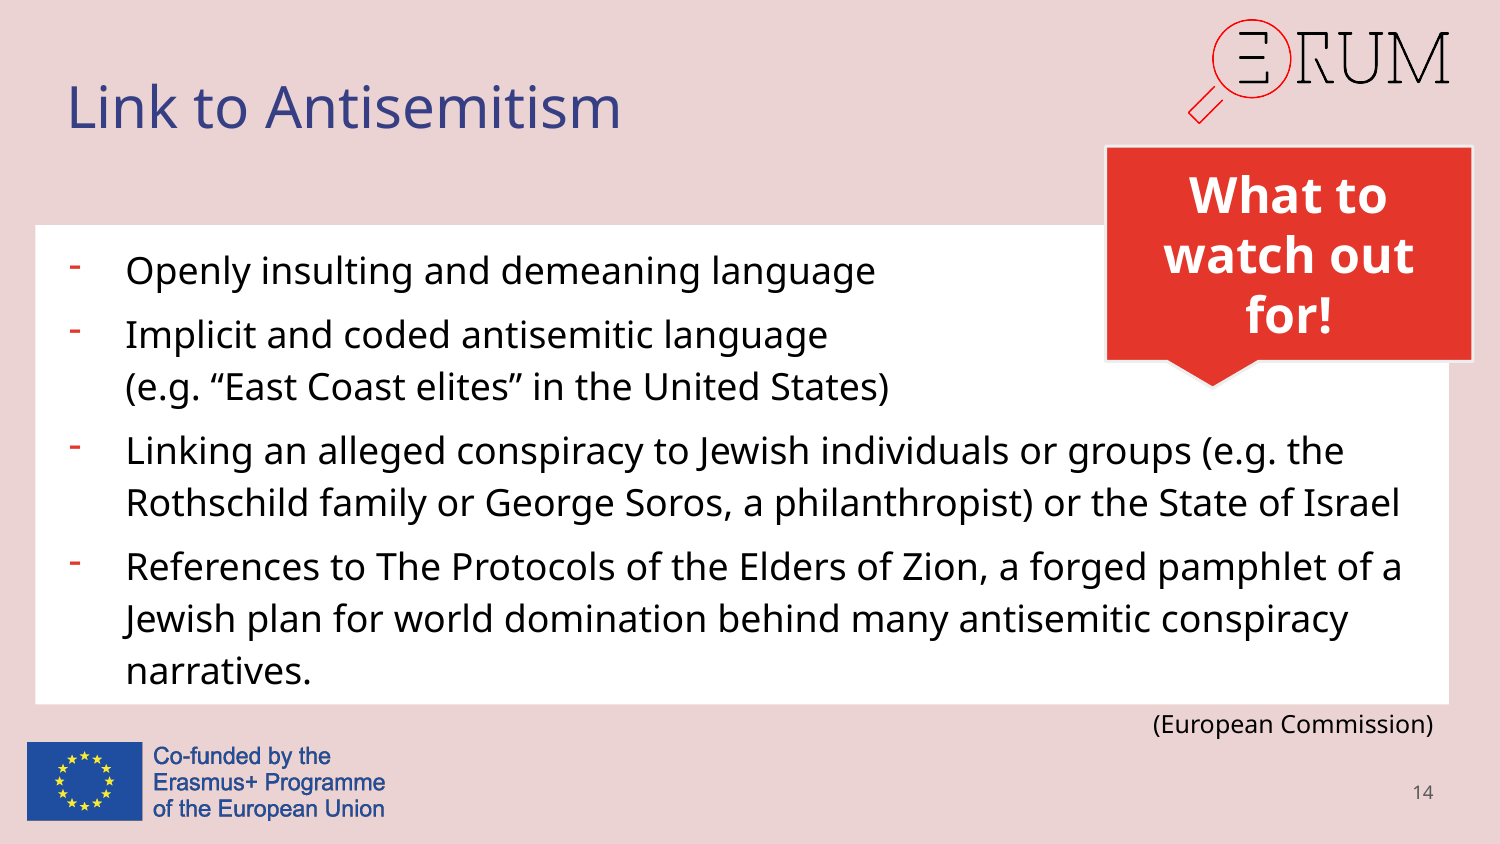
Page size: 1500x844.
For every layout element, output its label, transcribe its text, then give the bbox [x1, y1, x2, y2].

picture [27, 742, 385, 821]
title Link to Antisemitism [51, 55, 1168, 150]
picture [1136, 0, 1500, 137]
text_box What to watch out for! [1105, 146, 1473, 389]
list Openly insulting and demeaning language Implicit and coded antisemitic language (e.g. “East Coast elites” in the United States) Linking an alleged conspiracy to Jewish individuals or groups (e.g. the Rothschild family or George Soros, a philanthropist) or the State of Israel References to The Protocols of the Elders of Zion, a forged pamphlet of a Jewish plan for world domination behind many antisemitic conspiracy narratives. (European Commission) [35, 225, 1449, 705]
slide_number 14 [1358, 761, 1449, 826]
